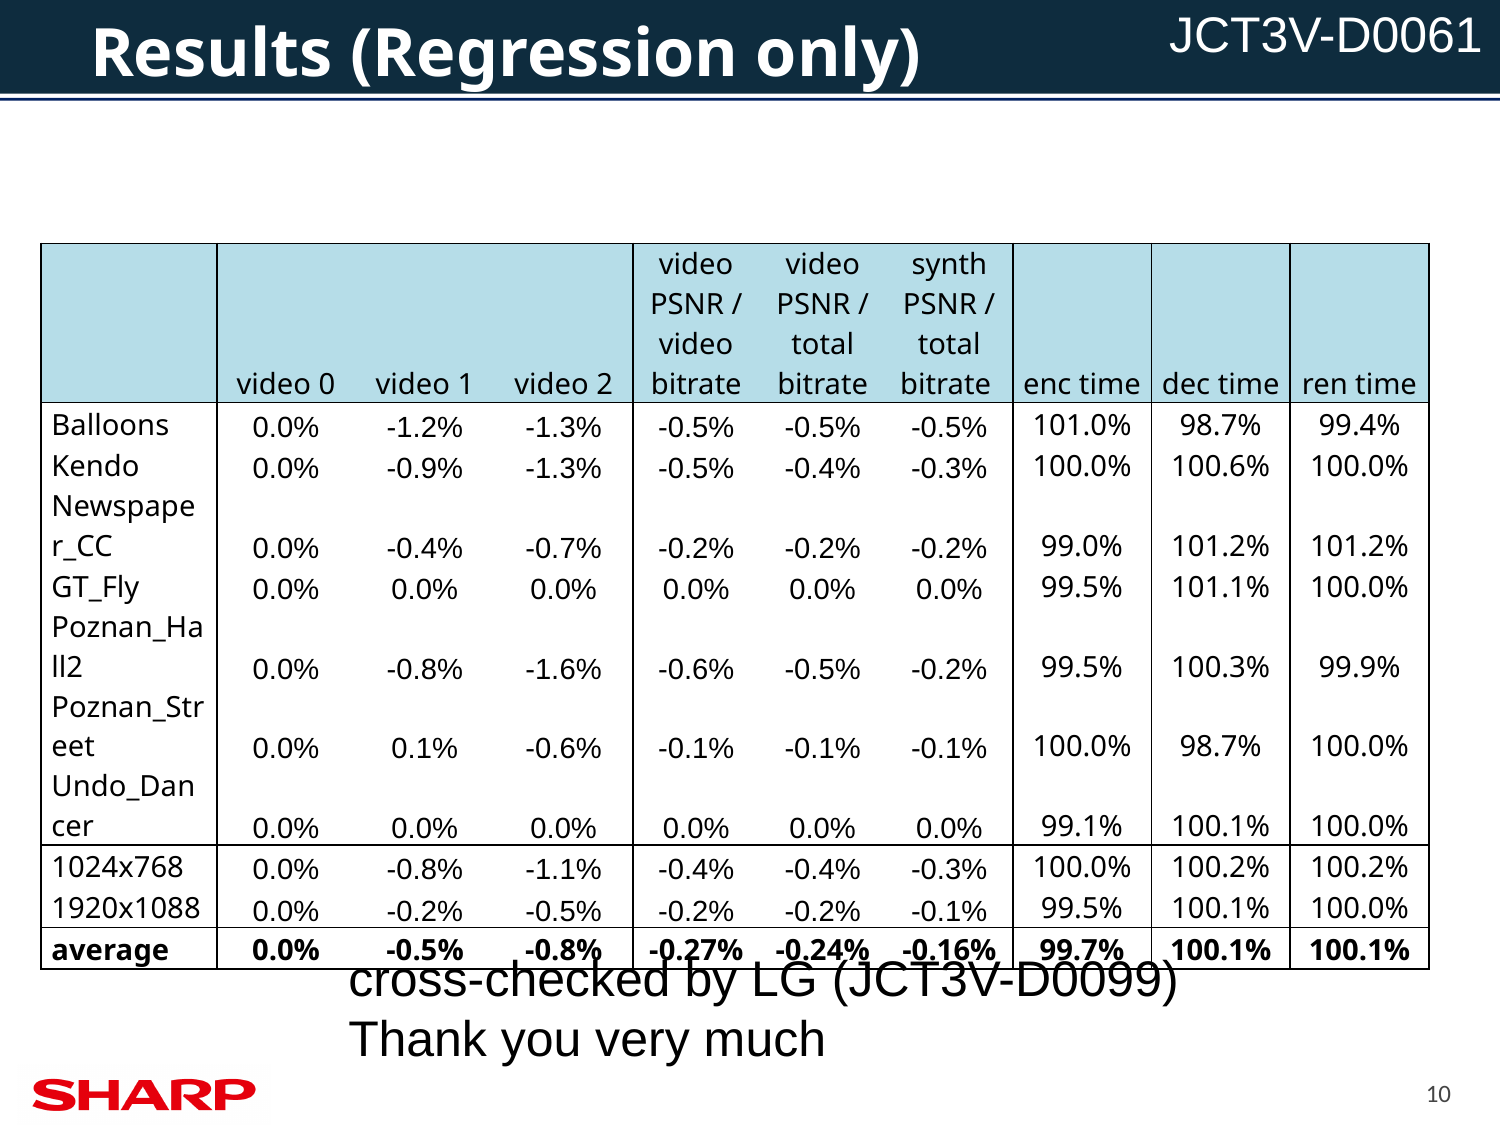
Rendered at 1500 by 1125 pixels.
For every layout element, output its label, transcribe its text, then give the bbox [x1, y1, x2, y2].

table_cell 0.1% [356, 686, 494, 765]
table_header enc time [1014, 244, 1151, 402]
table_cell 100.2% [1291, 846, 1428, 886]
table_cell 99.5% [1014, 886, 1151, 927]
table_cell 99.4% [1291, 403, 1428, 444]
table_cell 0.0% [494, 765, 632, 844]
table_cell -0.4% [634, 846, 760, 886]
table_header [42, 244, 216, 402]
table_cell 0.0% [218, 485, 356, 565]
table_cell 0.0% [760, 765, 886, 844]
table_cell -0.16% [886, 928, 1012, 940]
table_cell 98.7% [1152, 686, 1289, 765]
table_cell 0.0% [886, 565, 1012, 606]
table_cell 100.1% [1152, 765, 1289, 844]
table_cell -1.3% [494, 444, 632, 485]
table_cell 0.0% [356, 765, 494, 844]
table_header video PSNR / video bitrate [634, 244, 760, 402]
table_cell 0.0% [760, 565, 886, 606]
table_cell -0.5% [634, 403, 760, 444]
table_cell 0.0% [218, 928, 356, 968]
table_cell 100.1% [1291, 928, 1428, 968]
table_cell 100.0% [1291, 686, 1428, 765]
table_cell 0.0% [634, 765, 760, 844]
table_cell -0.1% [634, 686, 760, 765]
table_cell 101.2% [1291, 485, 1428, 565]
table_cell -0.8% [356, 846, 494, 886]
table_cell 100.3% [1152, 606, 1289, 686]
table_cell -1.1% [494, 846, 632, 886]
table_cell -0.2% [760, 886, 886, 927]
table_cell GT_Fly [42, 565, 216, 606]
table_cell -0.6% [494, 686, 632, 765]
title Results (Regression only) [74, 15, 1426, 85]
table_cell -0.1% [886, 886, 1012, 927]
text_box cross-checked by LG (JCT3V-D0099) Thank you very much [342, 940, 1406, 1073]
table_cell 0.0% [218, 846, 356, 886]
table_cell 98.7% [1152, 403, 1289, 444]
table_cell 100.2% [1152, 846, 1289, 886]
table_cell 99.0% [1014, 485, 1151, 565]
table_cell Undo_Dancer [42, 765, 216, 844]
table_cell 100.0% [1014, 686, 1151, 765]
table_cell -0.2% [356, 886, 494, 927]
table_header dec time [1152, 244, 1289, 402]
table_cell -0.5% [494, 886, 632, 927]
table_header video 2 [494, 244, 632, 402]
table_cell -0.9% [356, 444, 494, 485]
table_cell 0.0% [494, 565, 632, 606]
table_cell 99.5% [1014, 606, 1151, 686]
table_cell 100.0% [1291, 565, 1428, 606]
table_cell -0.5% [634, 444, 760, 485]
table_cell 100.0% [1291, 444, 1428, 485]
table_cell -1.2% [356, 403, 494, 444]
table_cell -0.5% [356, 928, 494, 940]
table_cell 0.0% [218, 686, 356, 765]
table_cell 0.0% [218, 765, 356, 844]
table_cell 0.0% [356, 565, 494, 606]
table_cell -0.1% [886, 686, 1012, 765]
table_cell 101.1% [1152, 565, 1289, 606]
table_cell Poznan_Street [42, 686, 216, 765]
table_cell -0.27% [634, 928, 760, 940]
table_cell -0.2% [634, 485, 760, 565]
table_cell -0.5% [886, 403, 1012, 444]
table_cell -0.8% [356, 606, 494, 686]
table_cell -0.4% [760, 846, 886, 886]
table_cell 100.6% [1152, 444, 1289, 485]
table_cell Kendo [42, 444, 216, 485]
table_cell -0.2% [886, 485, 1012, 565]
table_header video 1 [356, 244, 494, 402]
table_cell average [42, 928, 216, 968]
table_header synth PSNR / total bitrate [886, 244, 1012, 402]
table_cell 1024x768 [42, 846, 216, 886]
table_cell -0.5% [760, 403, 886, 444]
slide_number 10 [1345, 1062, 1467, 1108]
table_cell -0.2% [886, 606, 1012, 686]
table_cell 0.0% [218, 886, 356, 927]
table_cell -0.4% [356, 485, 494, 565]
table_header ren time [1291, 244, 1428, 402]
table_cell -0.24% [760, 928, 886, 940]
table_cell -0.6% [634, 606, 760, 686]
table_cell 0.0% [886, 765, 1012, 844]
table_cell 99.1% [1014, 765, 1151, 844]
table_cell 0.0% [218, 403, 356, 444]
table_cell 0.0% [218, 606, 356, 686]
table_cell 0.0% [218, 444, 356, 485]
table_cell 0.0% [218, 565, 356, 606]
table_cell -1.6% [494, 606, 632, 686]
table_cell -0.8% [494, 928, 632, 940]
table_cell -0.4% [760, 444, 886, 485]
table_cell Newspaper_CC [42, 485, 216, 565]
table_cell -1.3% [494, 403, 632, 444]
table_cell -0.5% [760, 606, 886, 686]
table_cell 100.1% [1152, 886, 1289, 927]
table_cell 100.0% [1291, 765, 1428, 844]
picture [17, 1064, 271, 1125]
table_cell 100.0% [1291, 886, 1428, 927]
table_cell 100.0% [1014, 444, 1151, 485]
table_cell 1920x1088 [42, 886, 216, 927]
table_cell -0.1% [760, 686, 886, 765]
table_cell 100.1% [1152, 928, 1289, 940]
table_header video 0 [218, 244, 356, 402]
table_cell Poznan_Hall2 [42, 606, 216, 686]
table_header video PSNR / total bitrate [760, 244, 886, 402]
table_cell Balloons [42, 403, 216, 444]
table_cell -0.3% [886, 444, 1012, 485]
table_cell 100.0% [1014, 846, 1151, 886]
table_cell 99.9% [1291, 606, 1428, 686]
table_cell 99.5% [1014, 565, 1151, 606]
table_cell -0.3% [886, 846, 1012, 886]
table_cell 101.0% [1014, 403, 1151, 444]
table_cell 0.0% [634, 565, 760, 606]
table_cell -0.2% [760, 485, 886, 565]
table_cell -0.7% [494, 485, 632, 565]
table_cell -0.2% [634, 886, 760, 927]
table_cell 101.2% [1152, 485, 1289, 565]
table_cell 99.7% [1014, 928, 1151, 940]
